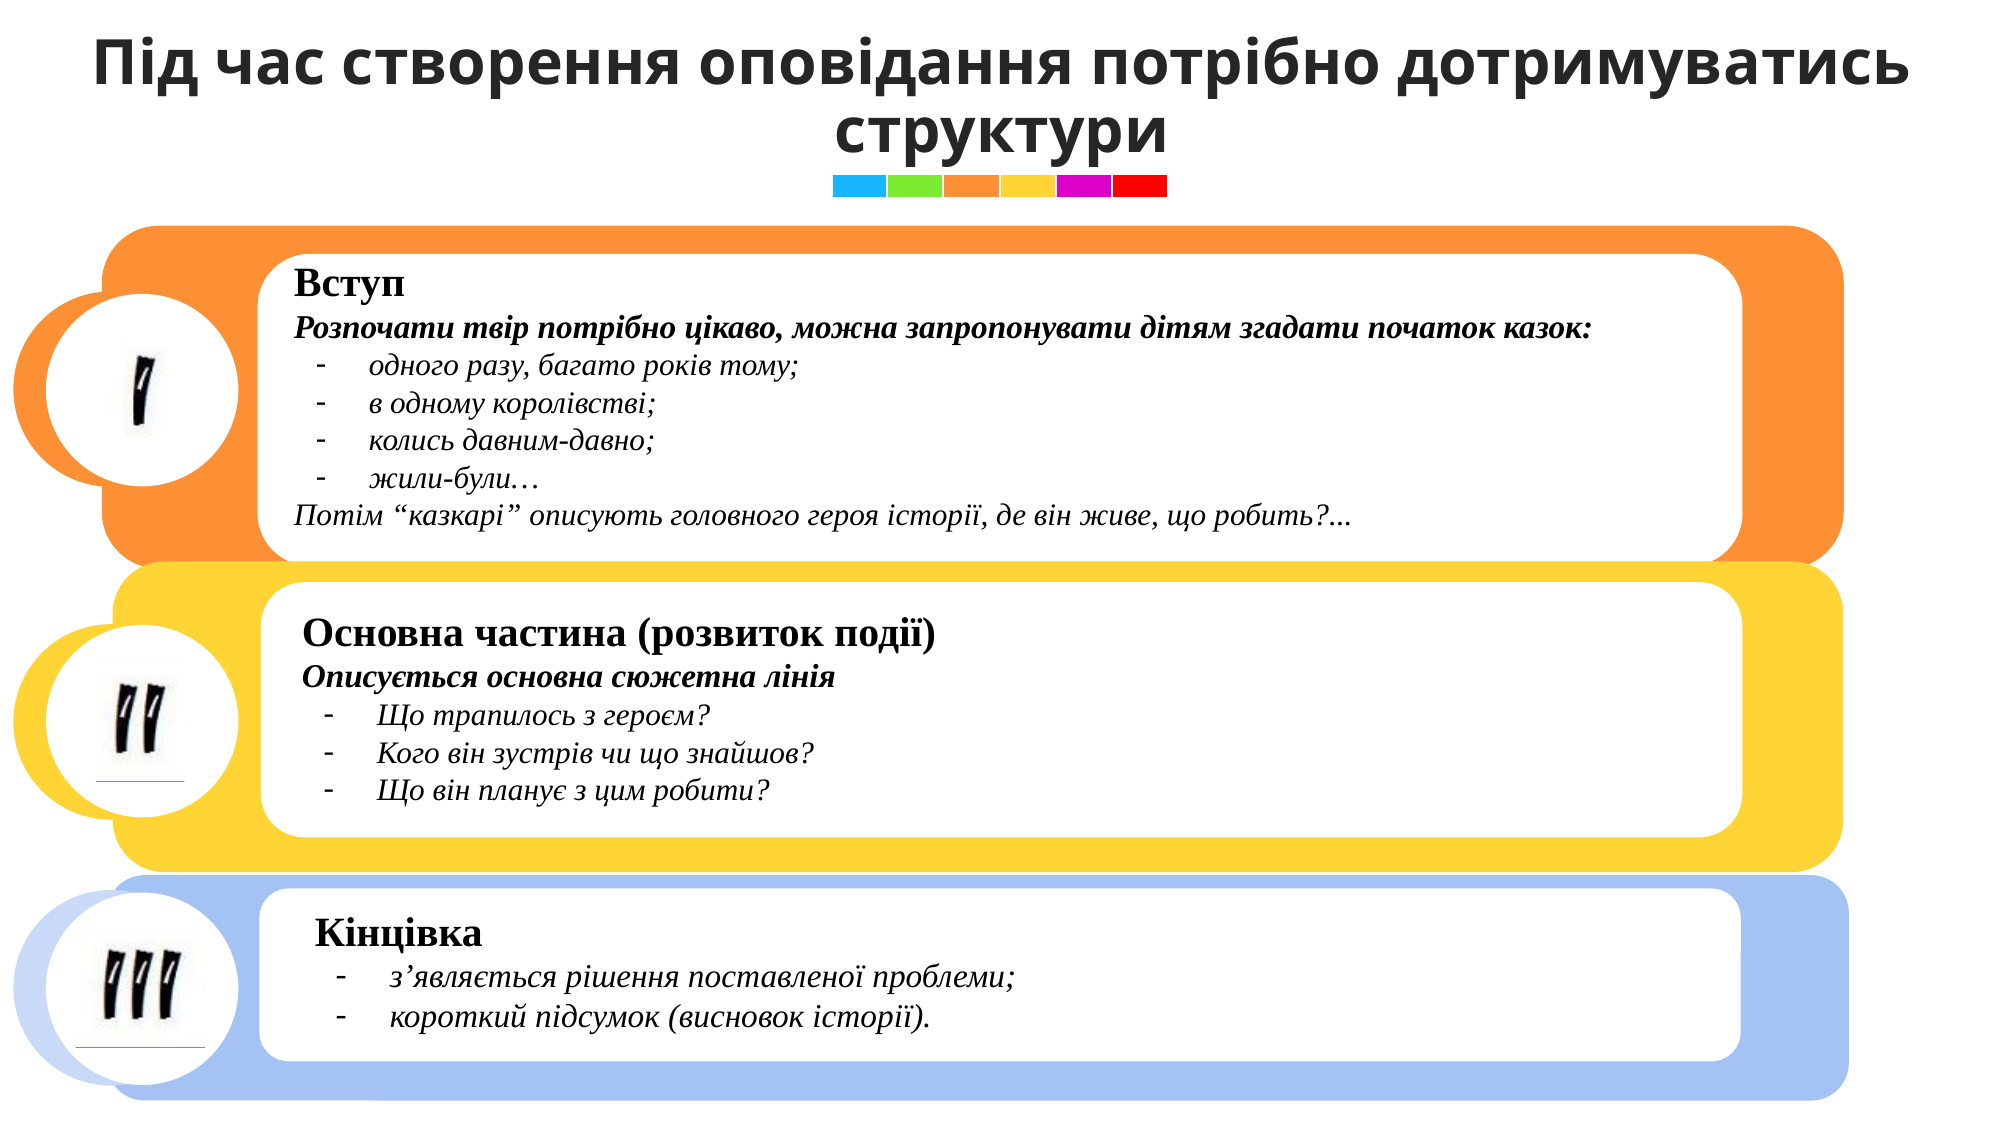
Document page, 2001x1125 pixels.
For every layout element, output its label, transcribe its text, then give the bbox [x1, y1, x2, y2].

picture [95, 662, 185, 782]
picture [110, 338, 171, 440]
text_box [13, 623, 238, 820]
text_box Кінцівка з’являється рішення поставленої проблеми; короткий підсумок (висновок історії). [299, 889, 1742, 1050]
picture [75, 928, 206, 1048]
text_box Вступ Розпочати твір потрібно цікаво, можна запропонувати дітям згадати початок казок: одного разу, багато років тому; в одному королівстві; колись давним-давно; жили-були… Потім “казкарі” описують головного героя історії, де він живе, що робить?... [278, 247, 1721, 545]
text_box [101, 225, 1844, 566]
text_box [112, 561, 1844, 873]
list Під час створення оповідання потрібно дотримуватись структури [53, 35, 1952, 155]
text_box [116, 875, 1849, 1101]
text_box [261, 582, 1742, 837]
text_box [13, 889, 238, 1086]
text_box [258, 264, 1742, 561]
text_box [260, 889, 1734, 1061]
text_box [13, 291, 238, 488]
text_box Основна частина (розвиток події) Описується основна сюжетна лінія Що трапилось з героєм? Кого він зустрів чи що знайшов? Що він планує з цим робити? [286, 597, 1717, 823]
